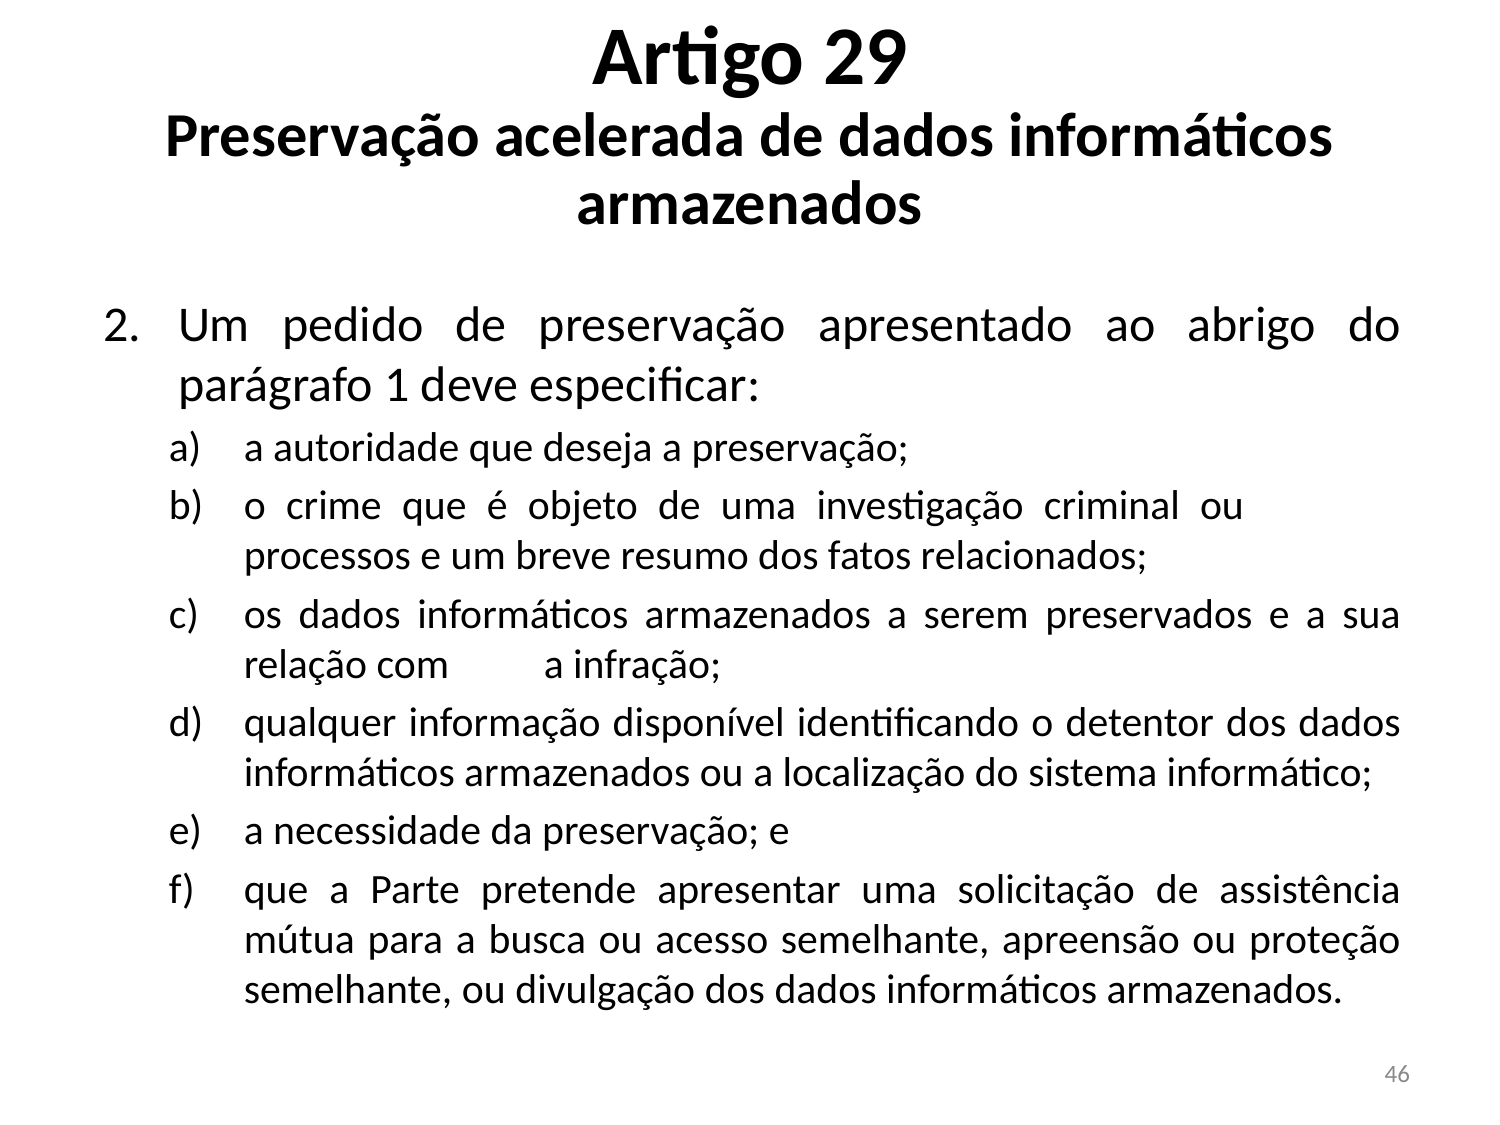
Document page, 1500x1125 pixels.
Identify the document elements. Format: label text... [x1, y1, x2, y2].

title Artigo 29 Preservação acelerada de dados informáticos armazenados [75, 45, 1425, 206]
list Um pedido de preservação apresentado ao abrigo do parágrafo 1 deve especificar: a autoridade que deseja a preservação; o crime que é objeto de uma investigação criminal ou processos e um breve resumo dos fatos relacionados; os dados informáticos armazenados a serem preservados e a sua relação com a infração; qualquer informação disponível identificando o detentor dos dados informáticos armazenados ou a localização do sistema informático; a necessidade da preservação; e que a Parte pretende apresentar uma solicitação de assistência mútua para a busca ou acesso semelhante, apreensão ou proteção semelhante, ou divulgação dos dados informáticos armazenados. [88, 283, 1417, 1099]
slide_number 46 [1074, 1042, 1425, 1103]
